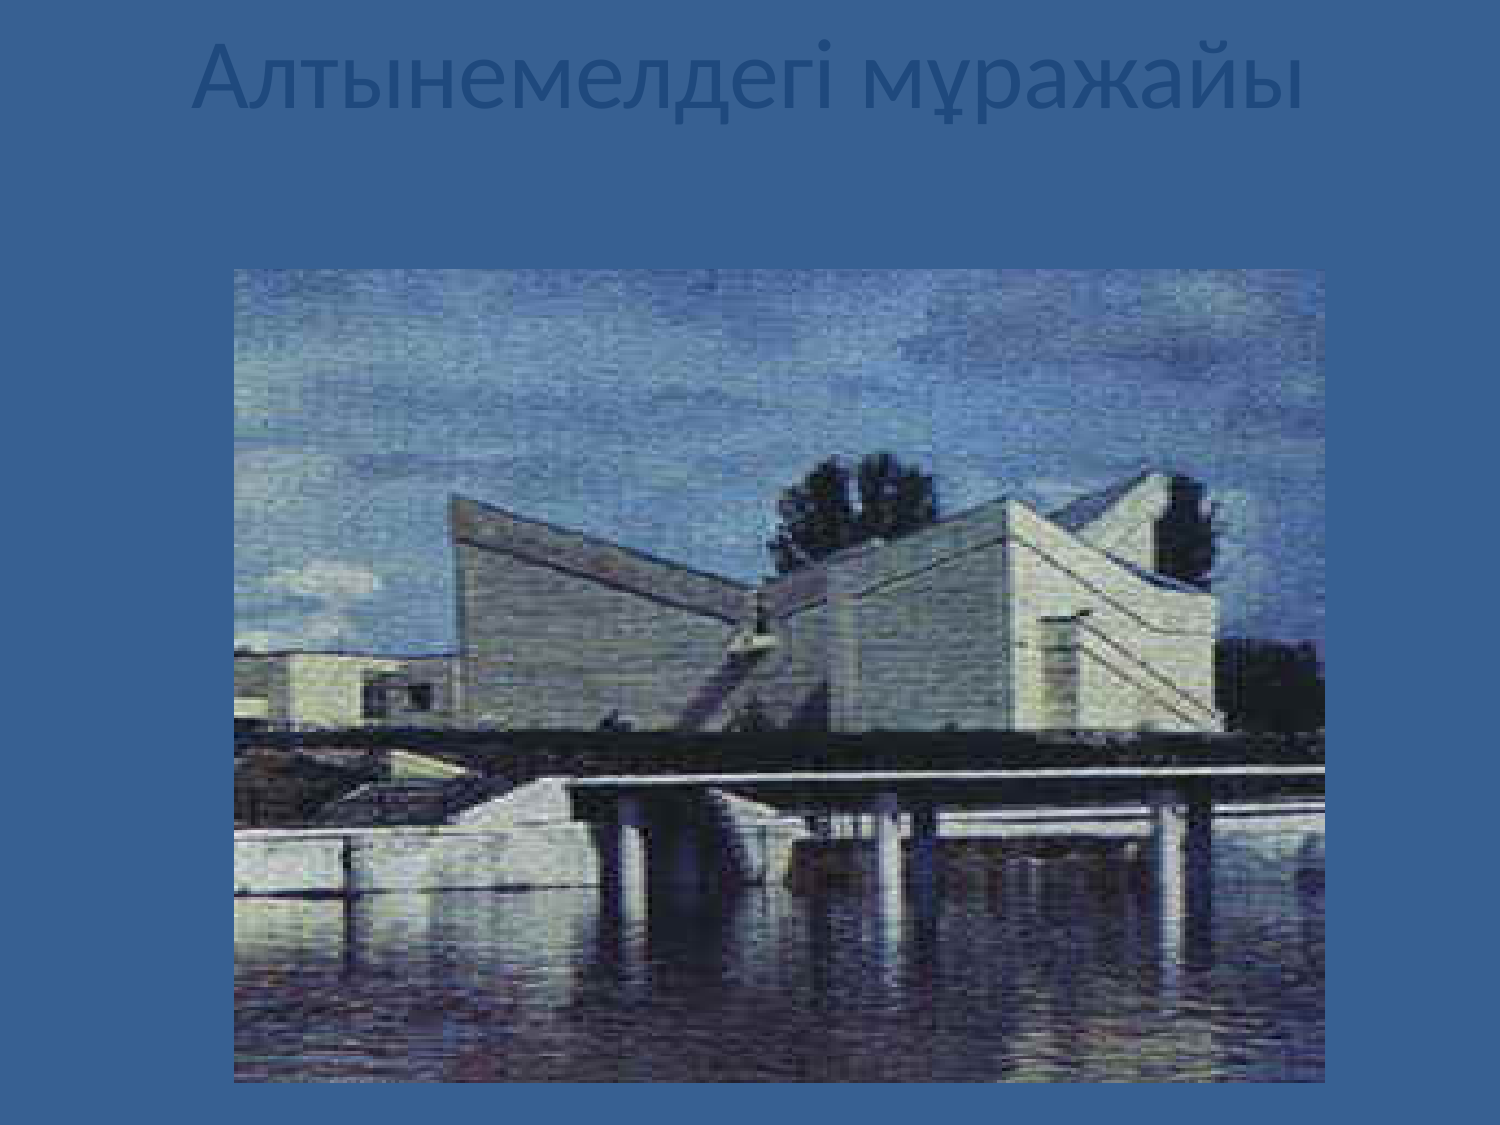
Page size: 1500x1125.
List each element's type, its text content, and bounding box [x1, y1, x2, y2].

title Алтынемелдегі мұражайы [74, 34, 1426, 223]
picture [234, 269, 1325, 1083]
